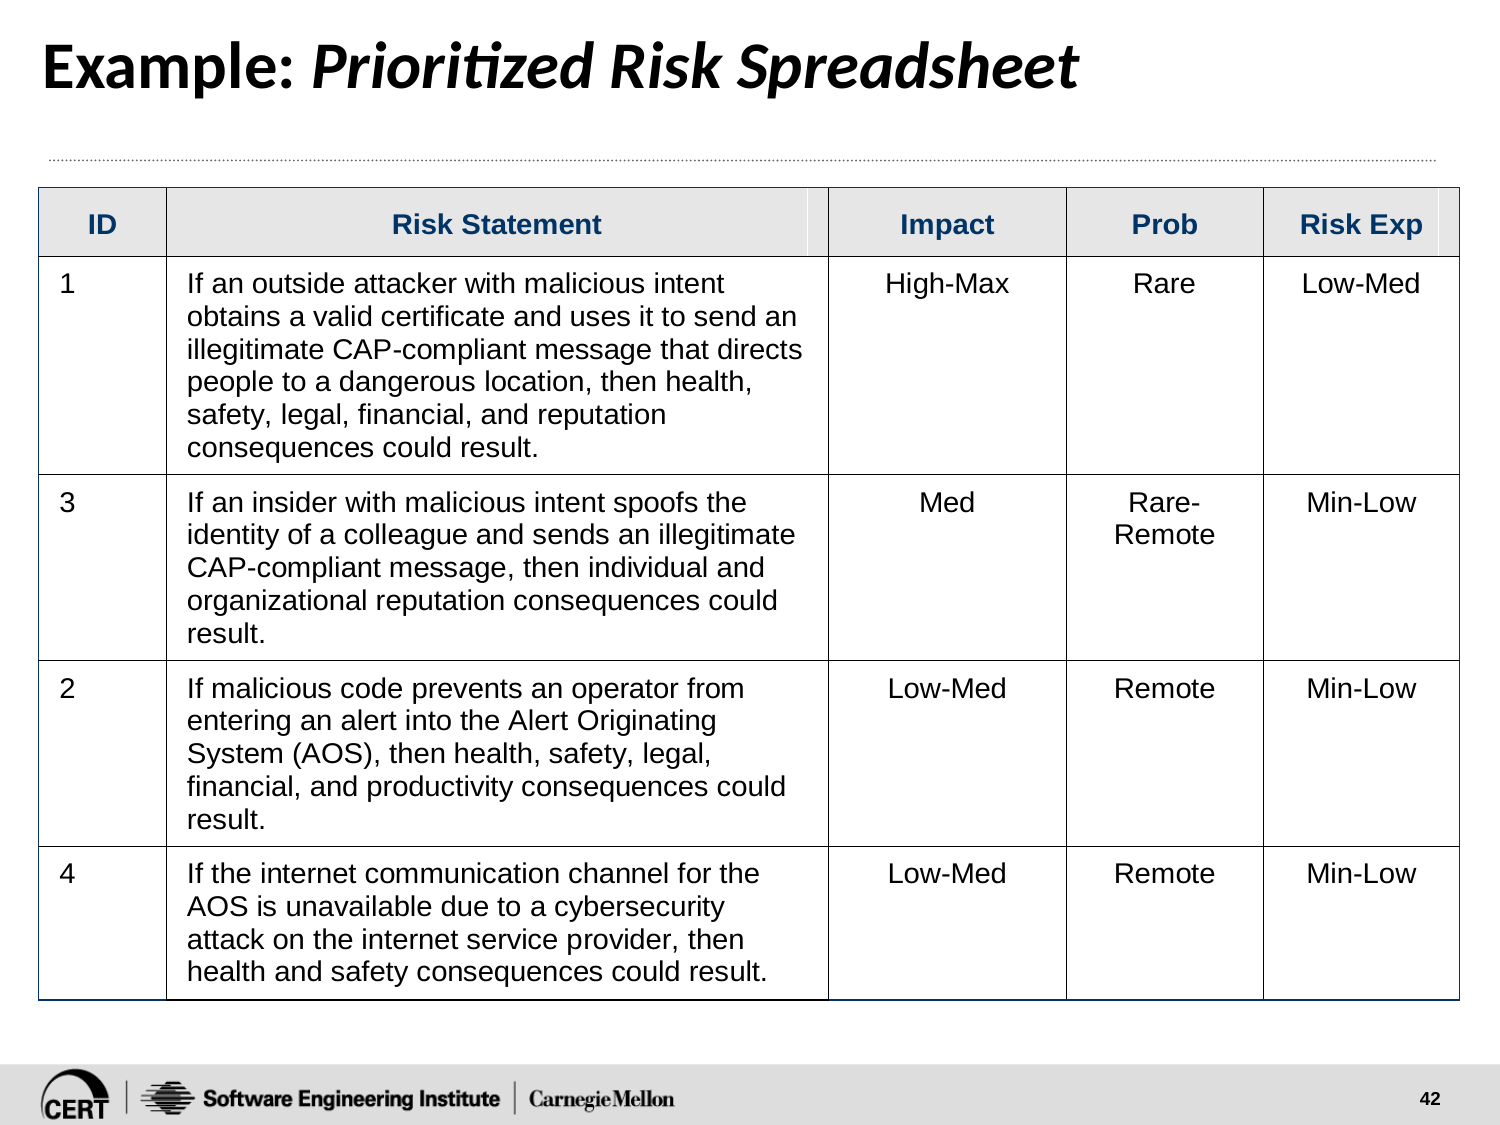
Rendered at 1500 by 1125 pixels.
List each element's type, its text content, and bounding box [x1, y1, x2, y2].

picture [24, 1065, 688, 1125]
picture [0, 187, 1488, 1026]
title Example: Prioritized Risk Spreadsheet [42, 37, 1434, 155]
